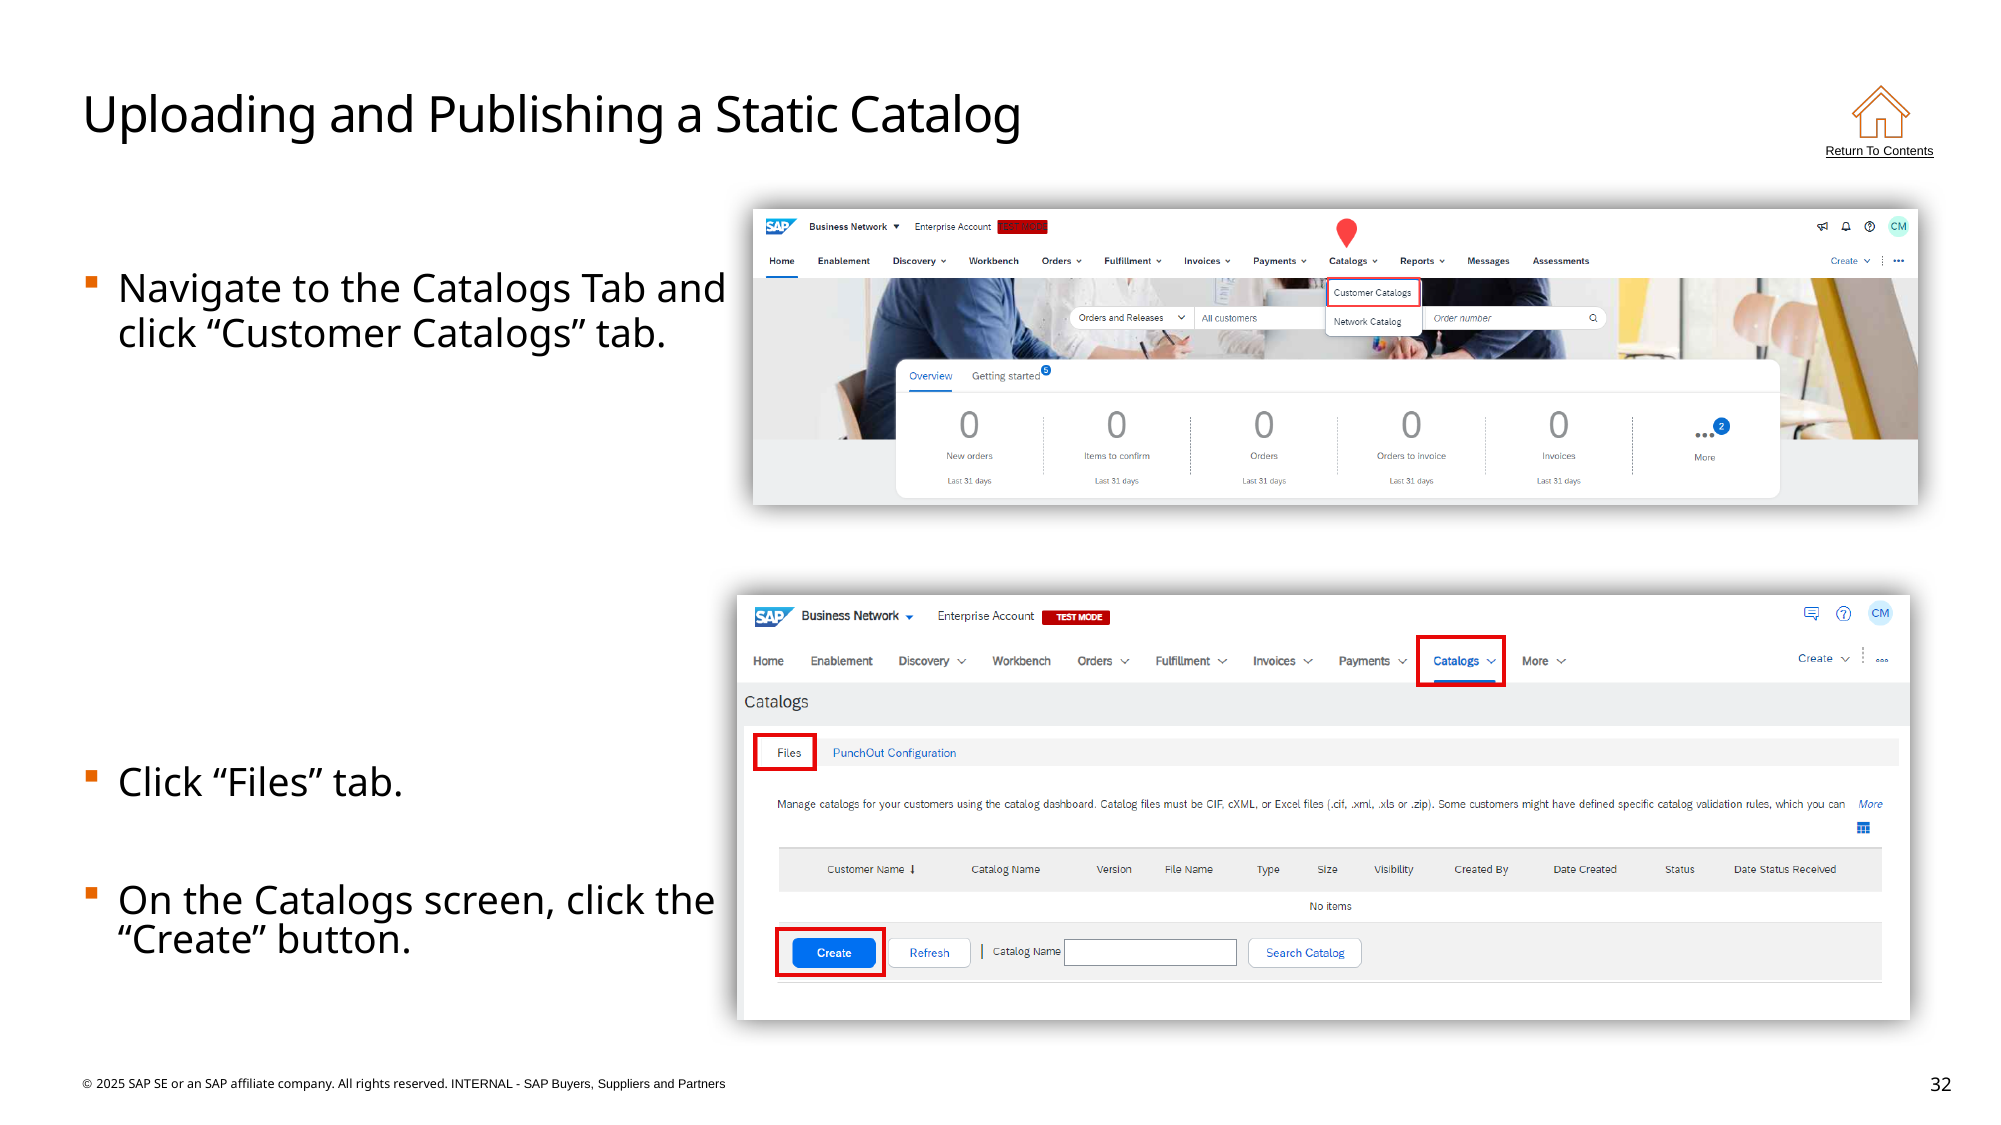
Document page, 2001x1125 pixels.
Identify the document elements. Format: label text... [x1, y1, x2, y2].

list Navigate to the Catalogs Tab and click “Customer Catalogs” tab. Click “Files” tab. On the Catalogs screen, click the “Create” button. [82, 265, 730, 1040]
title Uploading and Publishing a Static Catalog [82, 82, 1810, 144]
picture [1847, 76, 1915, 145]
picture [736, 595, 1910, 1021]
picture [753, 209, 1918, 506]
